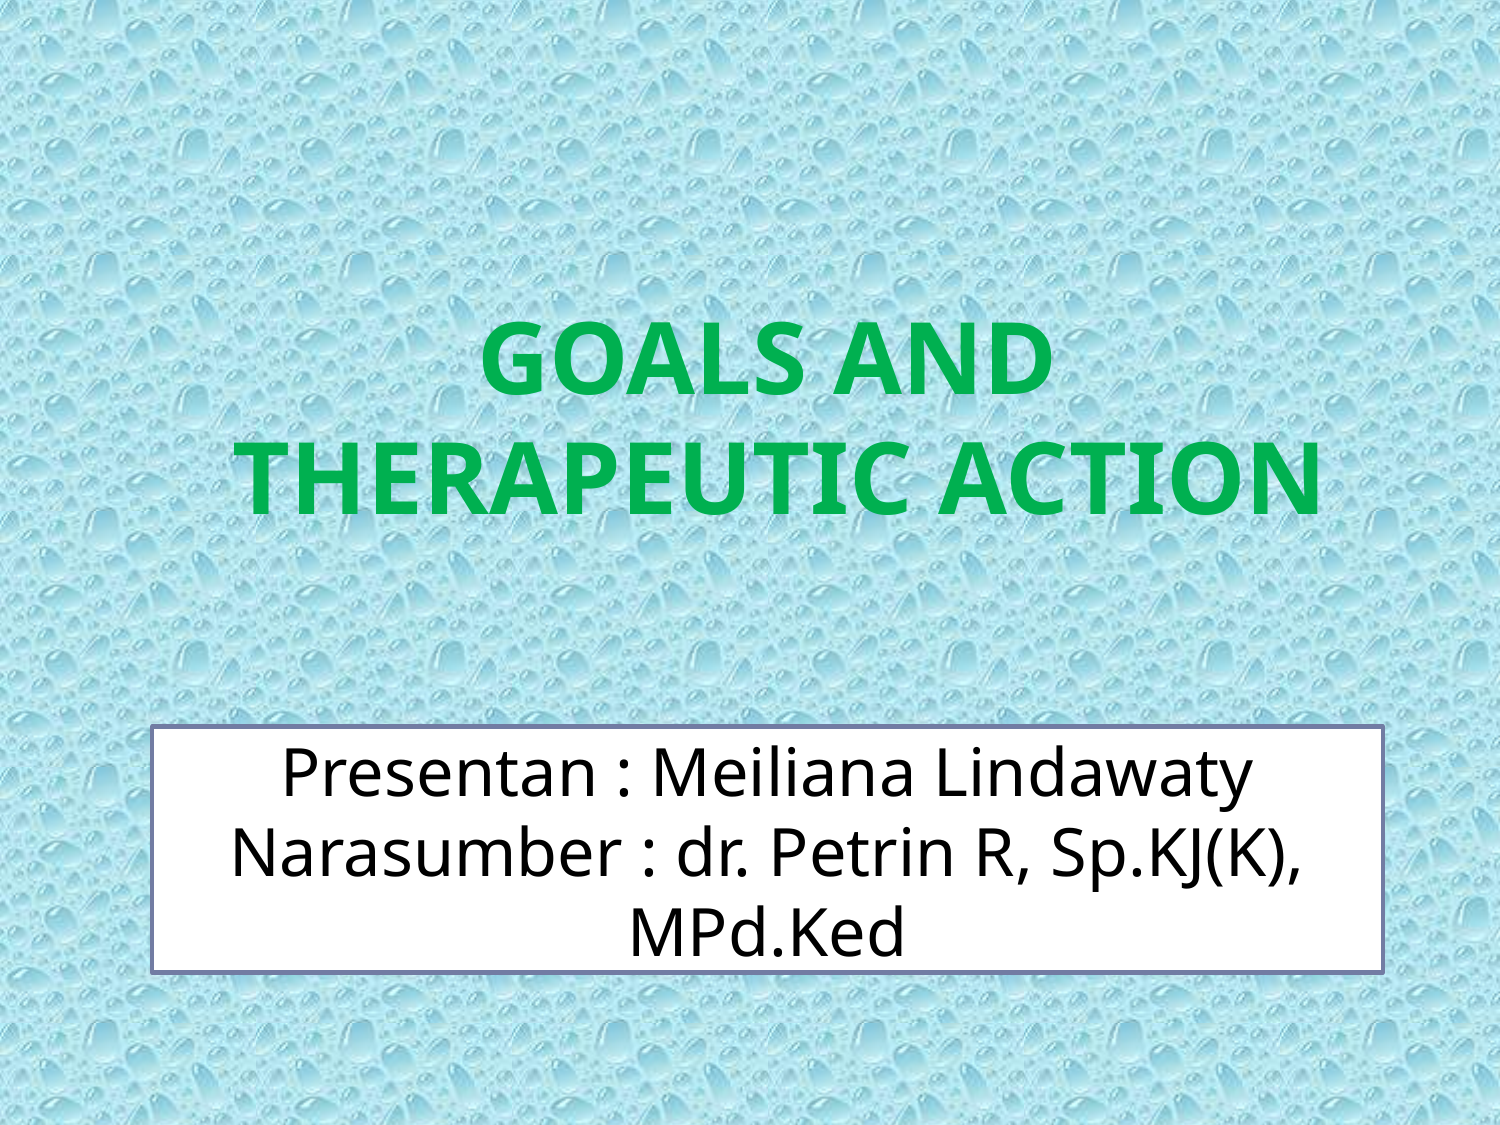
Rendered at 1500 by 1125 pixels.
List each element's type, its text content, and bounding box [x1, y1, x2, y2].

text_box Presentan : Meiliana Lindawaty Narasumber : dr. Petrin R, Sp.KJ(K), MPd.Ked [150, 724, 1385, 975]
title GOALS AND THERAPEUTIC ACTION [82, 281, 1454, 535]
picture [0, 0, 1500, 1125]
